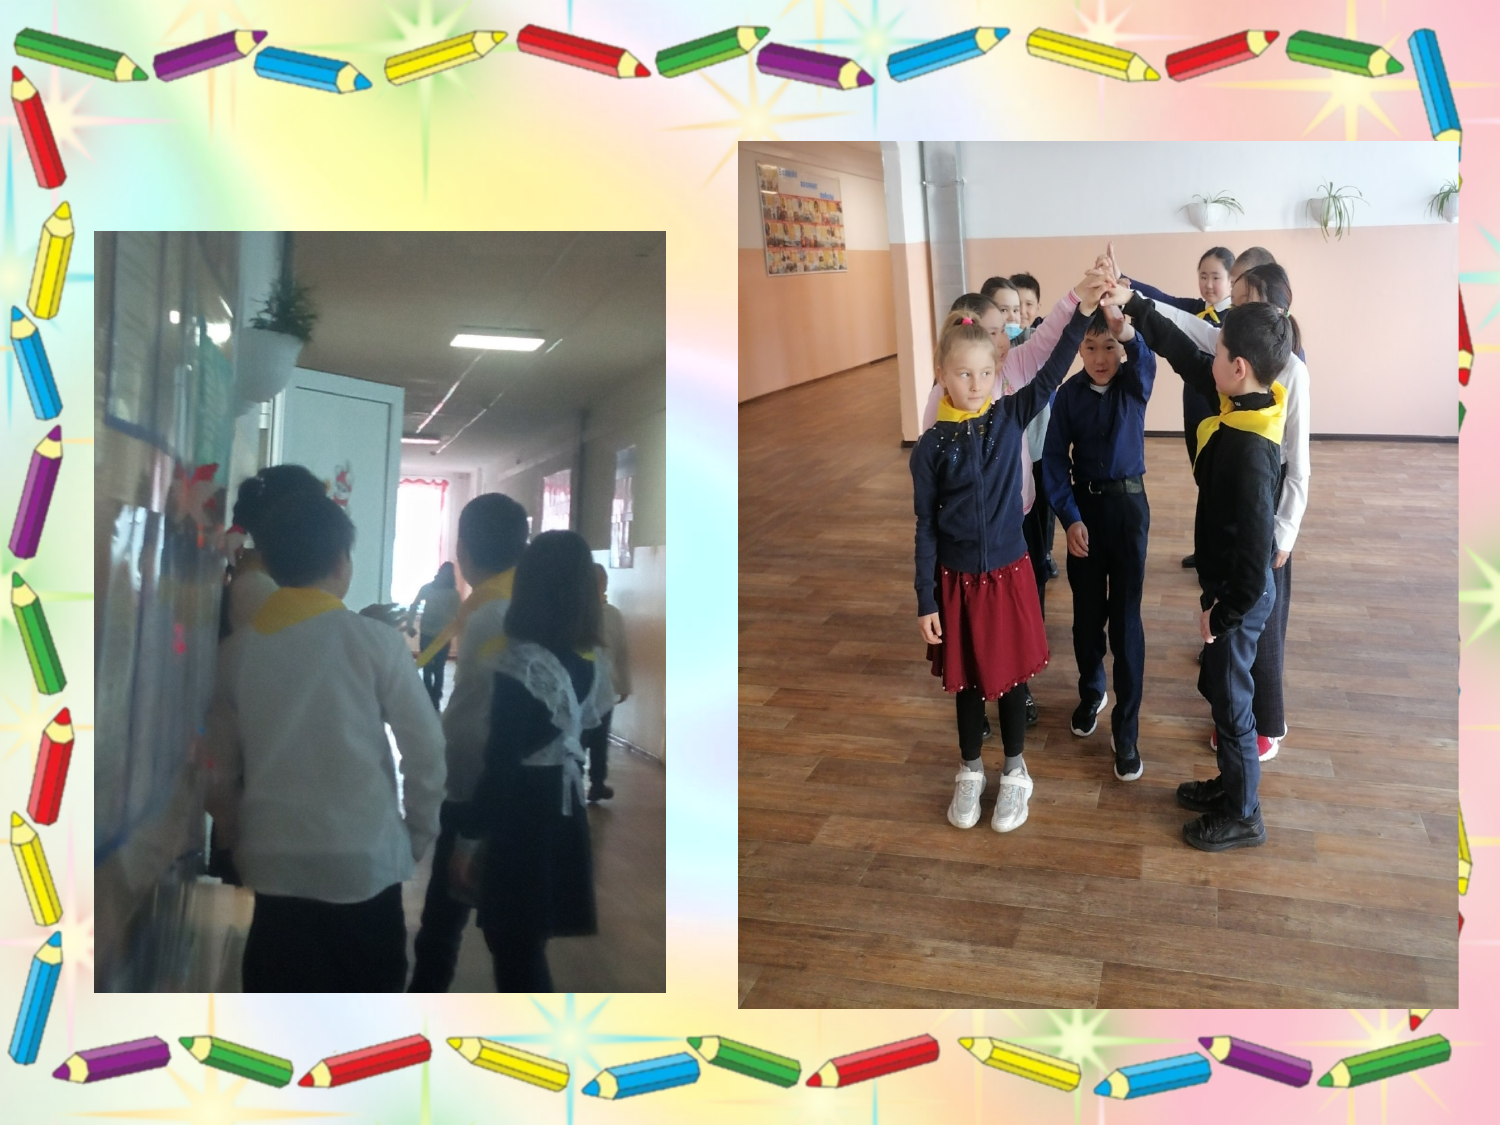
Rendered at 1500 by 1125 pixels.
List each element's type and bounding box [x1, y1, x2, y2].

list [94, 231, 666, 994]
picture [0, 0, 1500, 1125]
